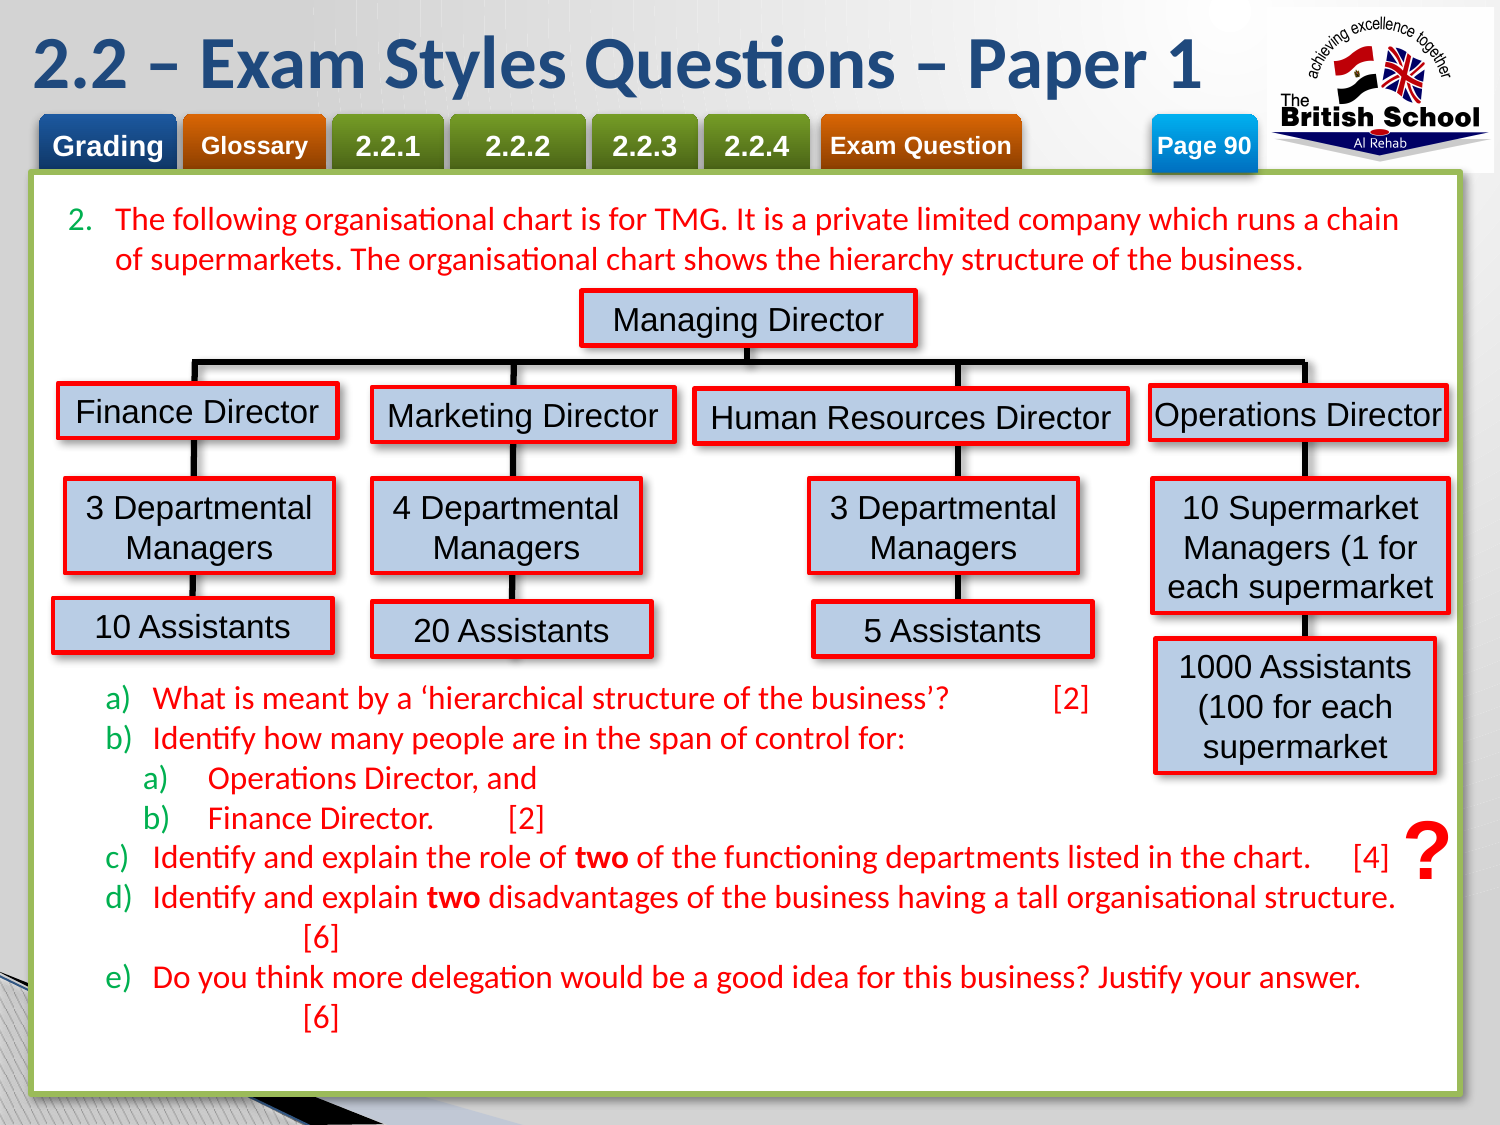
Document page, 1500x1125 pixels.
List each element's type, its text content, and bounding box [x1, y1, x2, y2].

text_box Human Resources Director [963, 388, 1128, 444]
text_box Operations Director [1310, 385, 1447, 441]
text_box Page 90 [1151, 114, 1258, 173]
picture [281, 1114, 303, 1125]
text_box 3 Departmental Managers [64, 478, 186, 574]
text_box Marketing Director [371, 387, 505, 442]
picture [1267, 7, 1495, 173]
text_box 1000 Assistants (100 for each supermarket [1155, 638, 1436, 773]
text_box Finance Director [57, 383, 186, 439]
text_box 3 Departmental Managers [963, 478, 1079, 574]
text_box The following organisational chart is for TMG. It is a private limited company which runs a chain of supermarkets. The organisational chart shows the hierarchy structure of the business. What is meant by a ‘hierarchical structure of the business’? [2] Identify how many people are in the span of control for: Operations Director, and Finance Director. [2] Identify and explain the role of two of the functioning departments listed in the chart. [4] Identify and explain two disadvantages of the business having a tall organisational structure. [6] Do you think more delegation would be a good idea for this business? Justify your answer. [6] [53, 375, 1447, 1043]
text_box Marketing Director [519, 387, 675, 442]
text_box 20 Assistants [371, 601, 505, 657]
text_box 3 Departmental Managers [201, 478, 334, 574]
text_box 5 Assistants [813, 601, 1093, 657]
text_box The following organisational chart is for TMG. It is a private limited company which runs a chain of supermarkets. The organisational chart shows the hierarchy structure of the business. What is meant by a ‘hierarchical structure of the business’? [2] Identify how many people are in the span of control for: Operations Director, and Finance Director. [2] Identify and explain the role of two of the functioning departments listed in the chart. [4] Identify and explain two disadvantages of the business having a tall organisational structure. [6] Do you think more delegation would be a good idea for this business? Justify your answer. [6] [53, 189, 1447, 597]
text_box 3 Departmental Managers [808, 478, 952, 574]
text_box Finance Director [201, 383, 338, 439]
text_box Operations Director [1149, 385, 1300, 441]
text_box 20 Assistants [519, 601, 652, 657]
text_box Human Resources Director [694, 388, 952, 444]
text_box 10 Supermarket Managers (1 for each supermarket [1310, 478, 1449, 614]
text_box 10 Assistants [53, 597, 333, 653]
text_box 10 Supermarket Managers (1 for each supermarket [1152, 478, 1300, 614]
text_box 4 Departmental Managers [371, 478, 505, 574]
text_box 4 Departmental Managers [519, 478, 642, 574]
title 2.2 – Exam Styles Questions – Paper 1 [17, 7, 1235, 110]
text_box Managing Director [581, 290, 916, 346]
text_box ? [1387, 788, 1447, 904]
